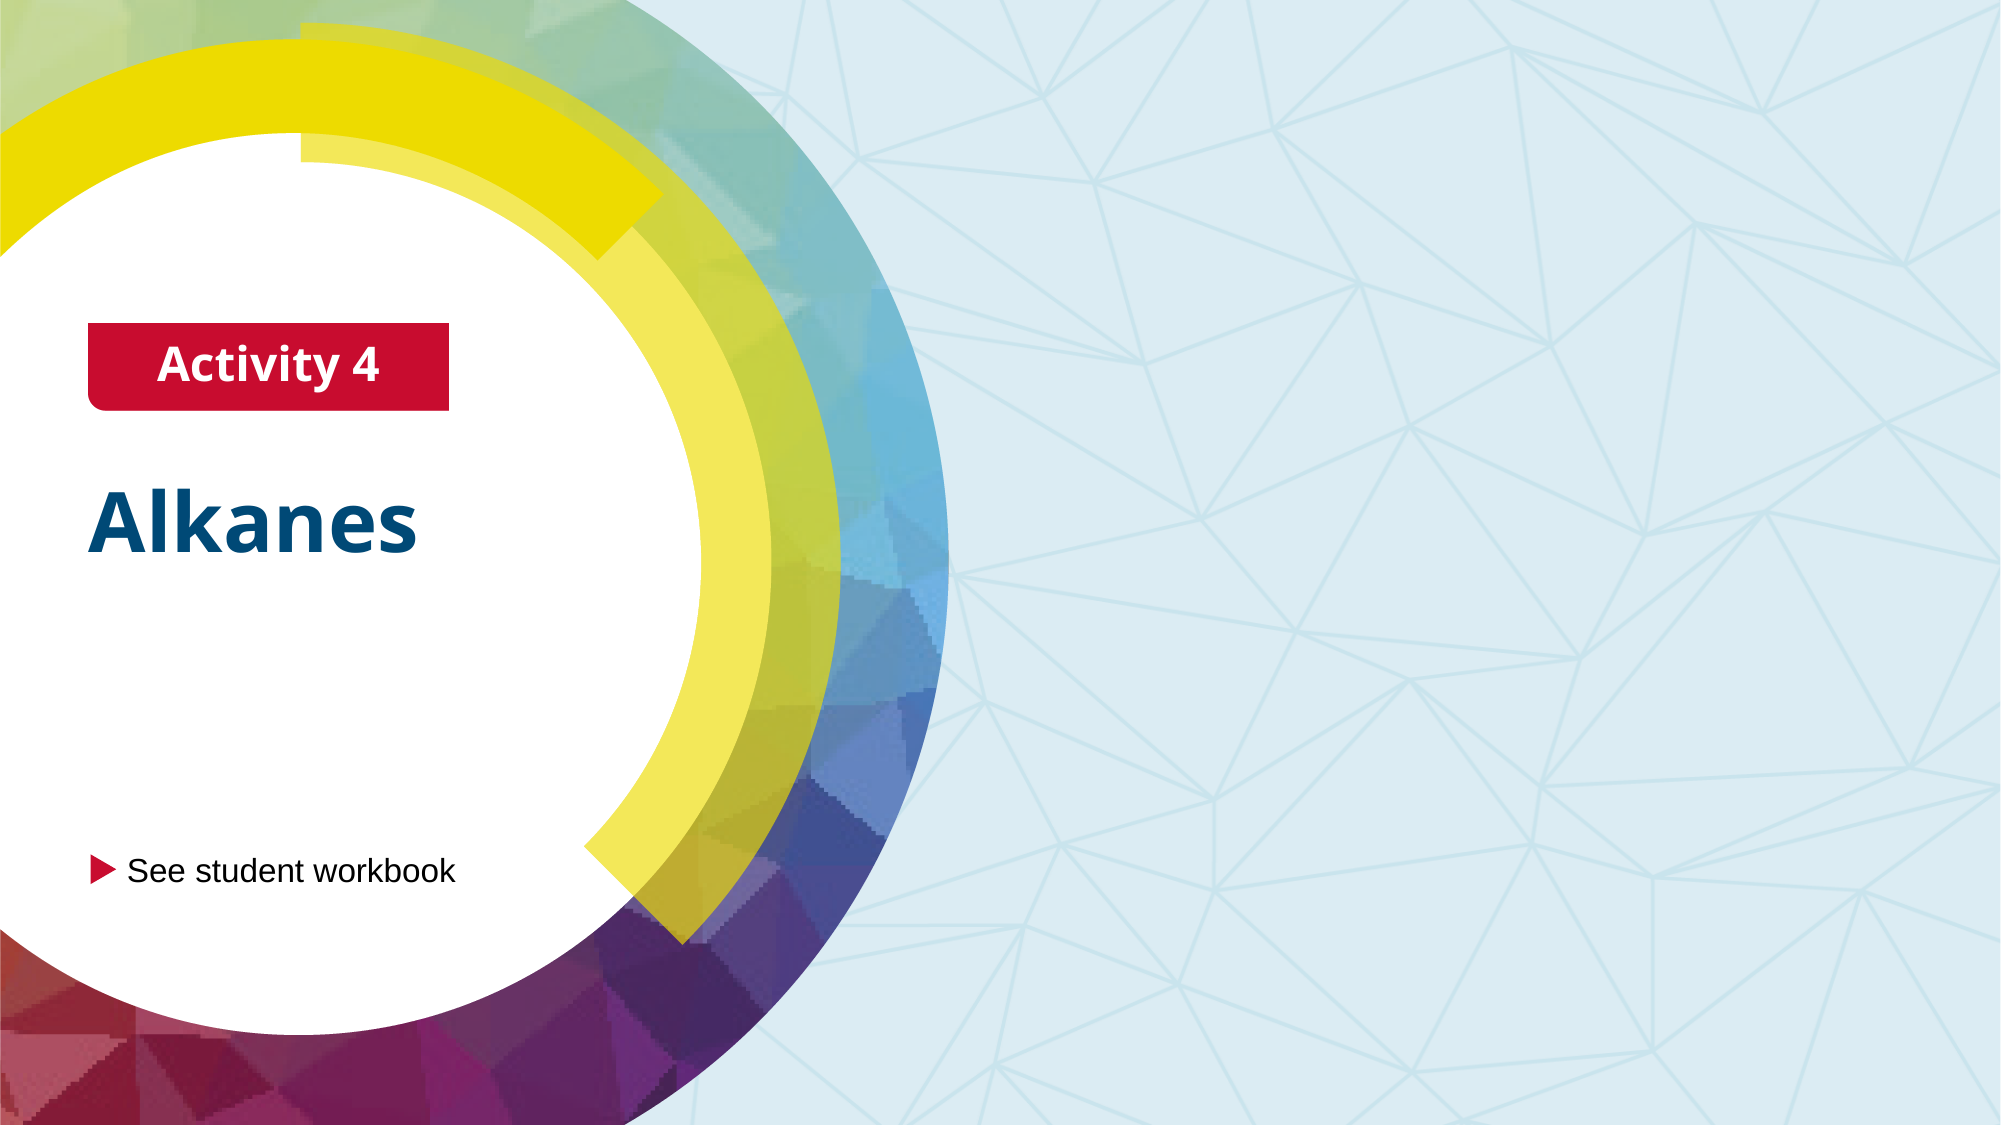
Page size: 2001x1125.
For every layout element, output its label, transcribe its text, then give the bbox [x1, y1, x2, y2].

title Alkanes [88, 471, 680, 619]
list See student workbook [126, 802, 680, 890]
list Activity 4 [88, 323, 449, 410]
picture [0, 0, 2001, 1125]
